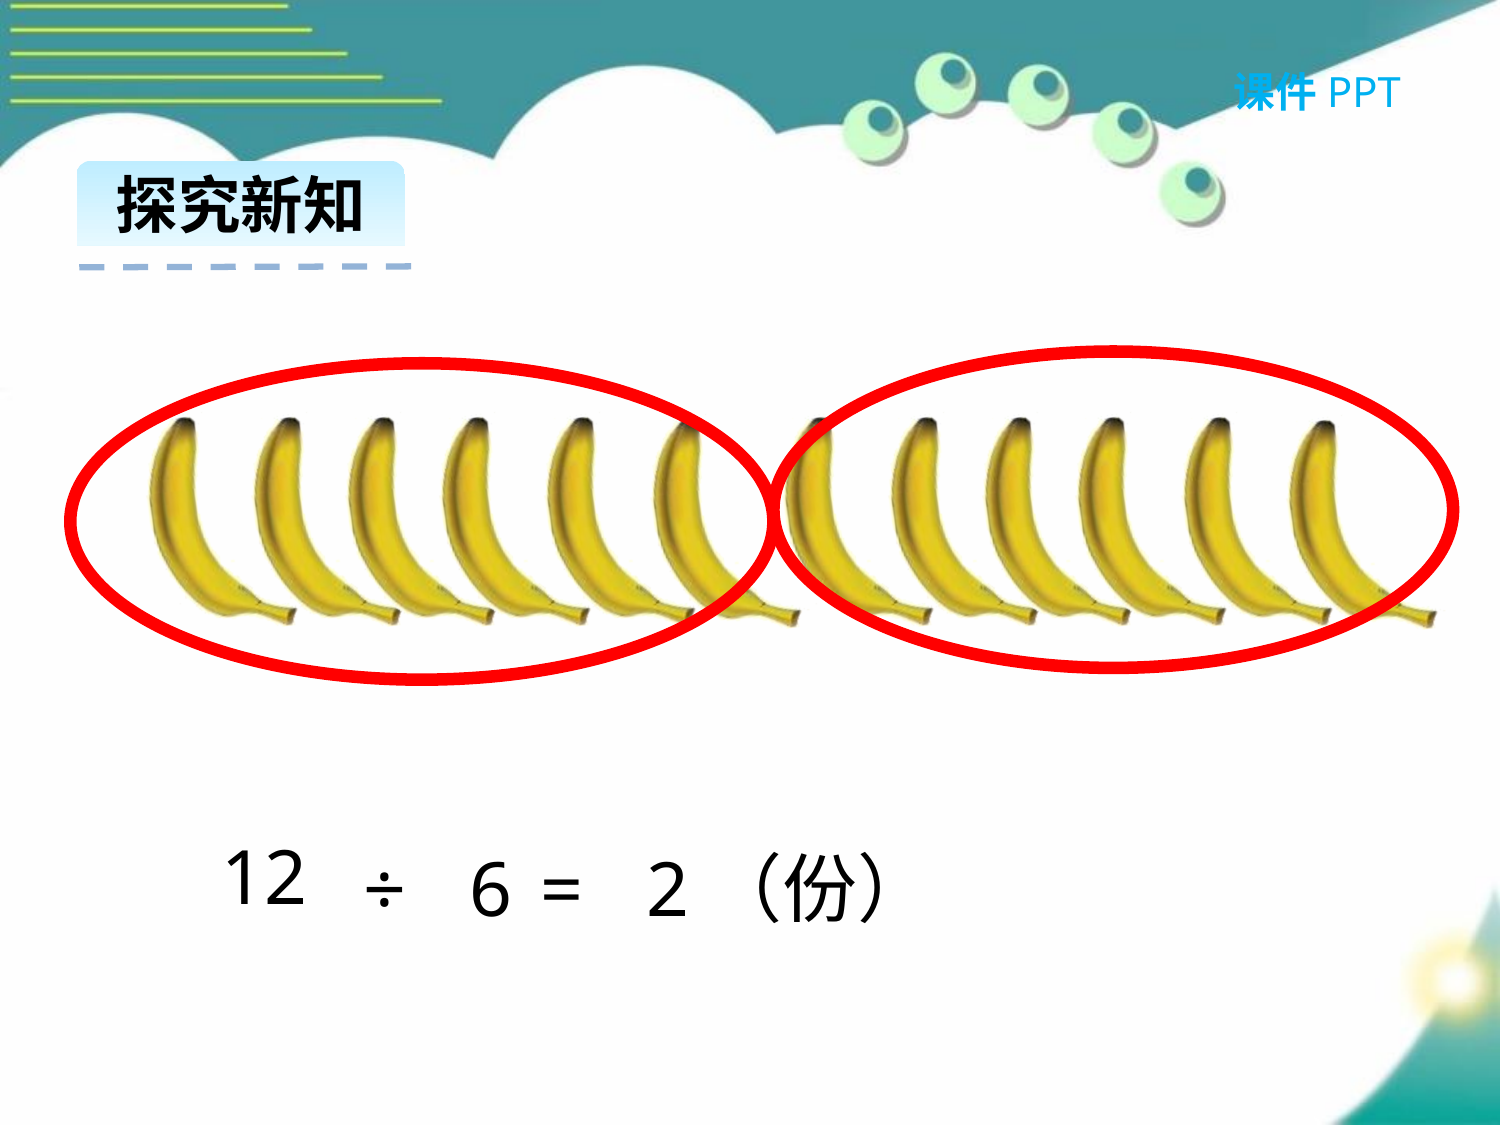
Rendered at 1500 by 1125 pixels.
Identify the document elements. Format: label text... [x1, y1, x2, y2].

text_box = [525, 834, 631, 939]
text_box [148, 409, 783, 637]
text_box 课件PPT [1218, 58, 1418, 124]
text_box [171, 361, 672, 408]
text_box [932, 646, 1294, 671]
text_box [193, 644, 651, 682]
text_box [848, 349, 1378, 408]
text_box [784, 409, 1434, 638]
picture [0, 0, 1500, 1125]
text_box 6 [454, 834, 525, 939]
text_box [68, 422, 143, 621]
text_box 12 [206, 822, 442, 928]
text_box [76, 160, 420, 268]
text_box [1438, 459, 1456, 561]
text_box 2（份） [631, 834, 1136, 939]
text_box ÷ [348, 834, 454, 939]
